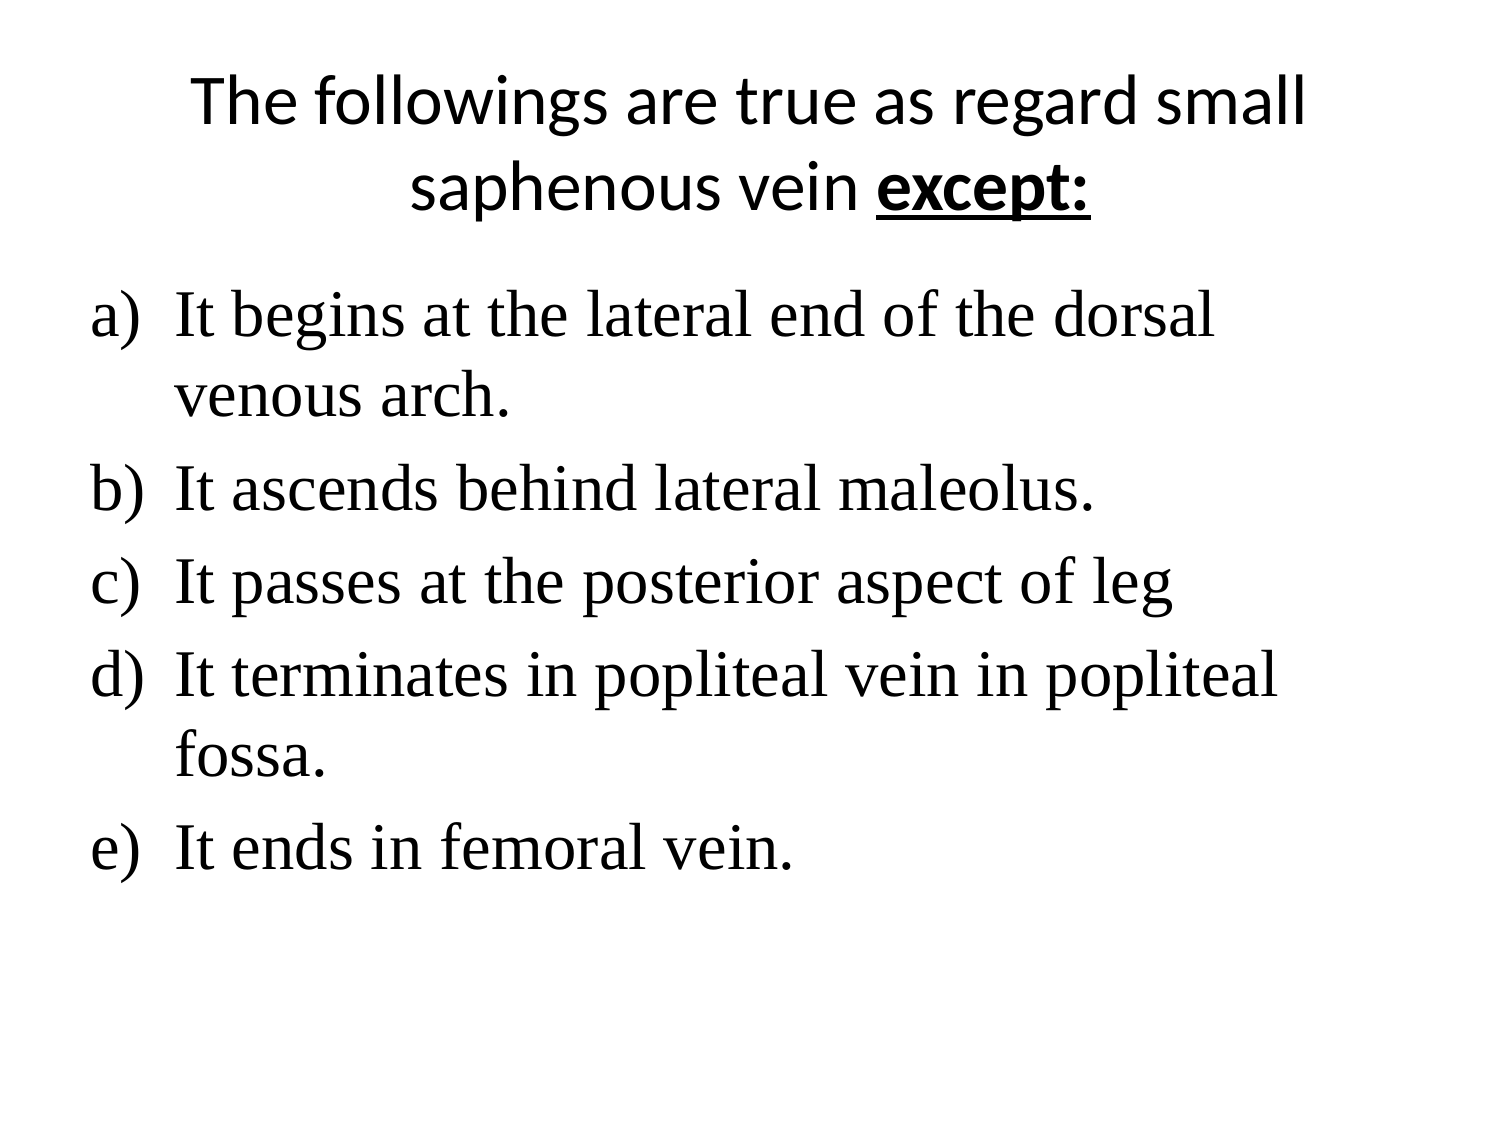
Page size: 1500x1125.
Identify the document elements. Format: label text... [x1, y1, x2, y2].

list It begins at the lateral end of the dorsal venous arch. It ascends behind lateral maleolus. It passes at the posterior aspect of leg It terminates in popliteal vein in popliteal fossa. It ends in femoral vein. [75, 262, 1425, 1005]
title The followings are true as regard small saphenous vein except: [75, 45, 1425, 233]
